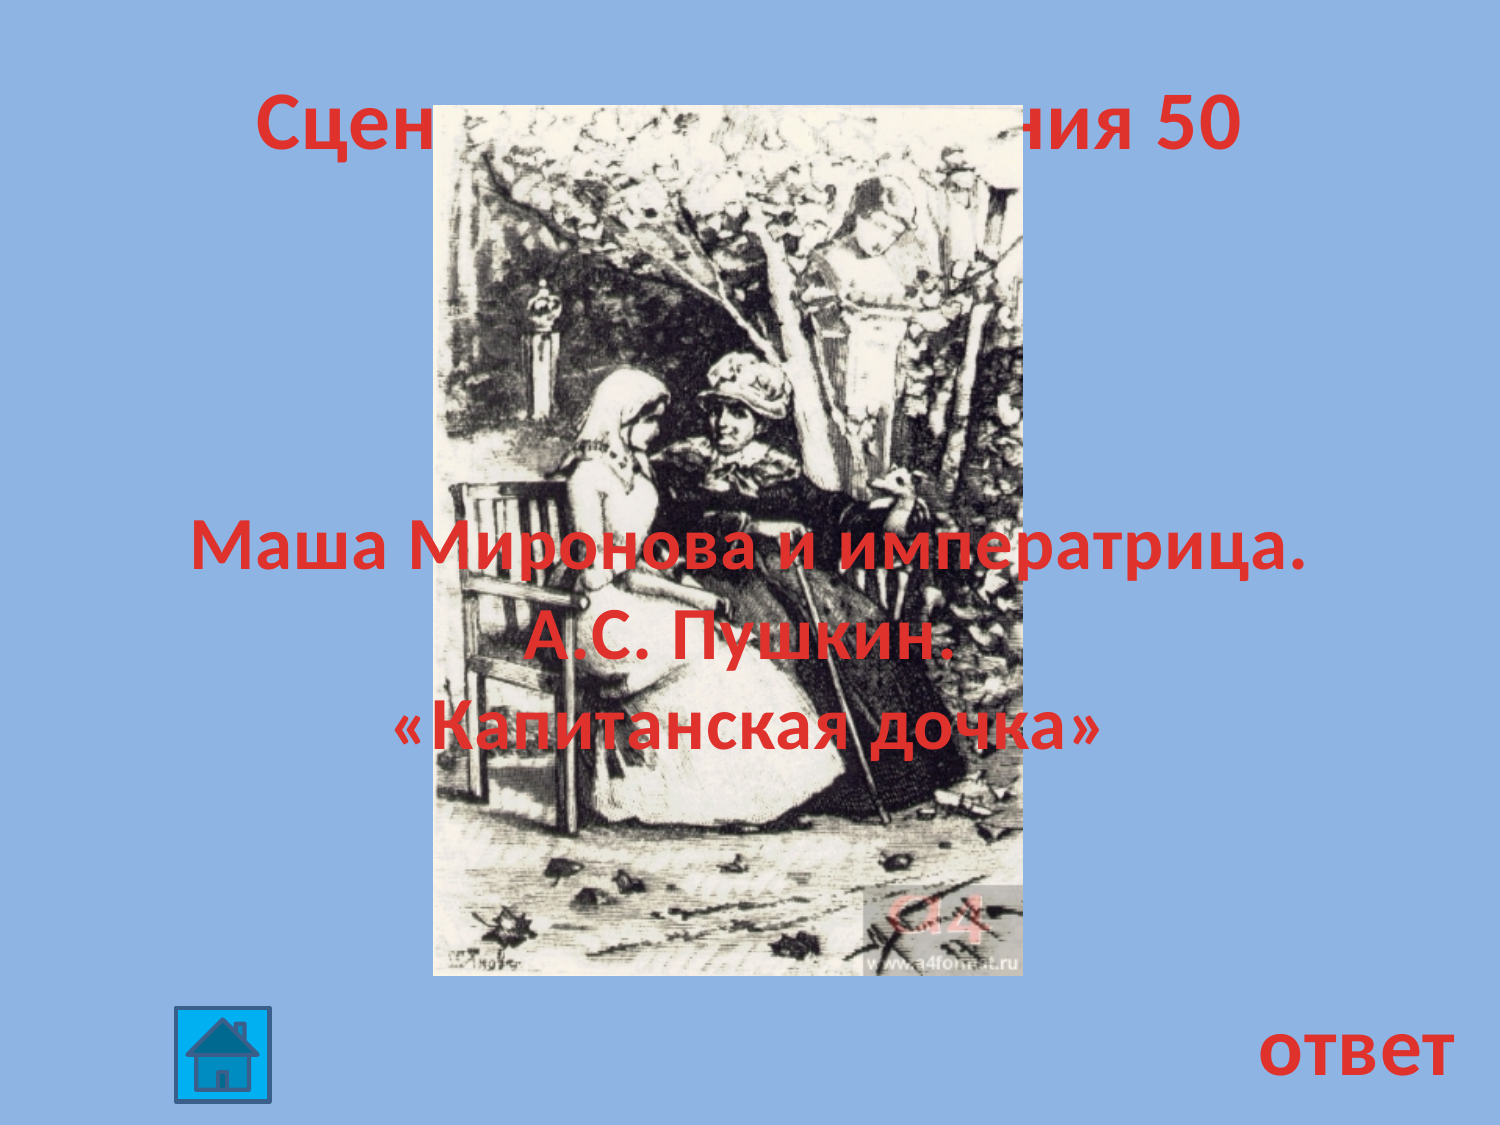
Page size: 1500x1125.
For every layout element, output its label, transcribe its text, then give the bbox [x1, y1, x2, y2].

text_box Маша Миронова и императрица. А.С. Пушкин. «Капитанская дочка» [1028, 486, 1326, 862]
text_box ответ [1243, 984, 1471, 1100]
text_box Маша Миронова и императрица. А.С. Пушкин. «Капитанская дочка» [173, 486, 428, 862]
text_box Сцена из произведения 50 [187, 58, 1313, 174]
picture [433, 105, 1023, 976]
text_box [174, 1006, 272, 1104]
